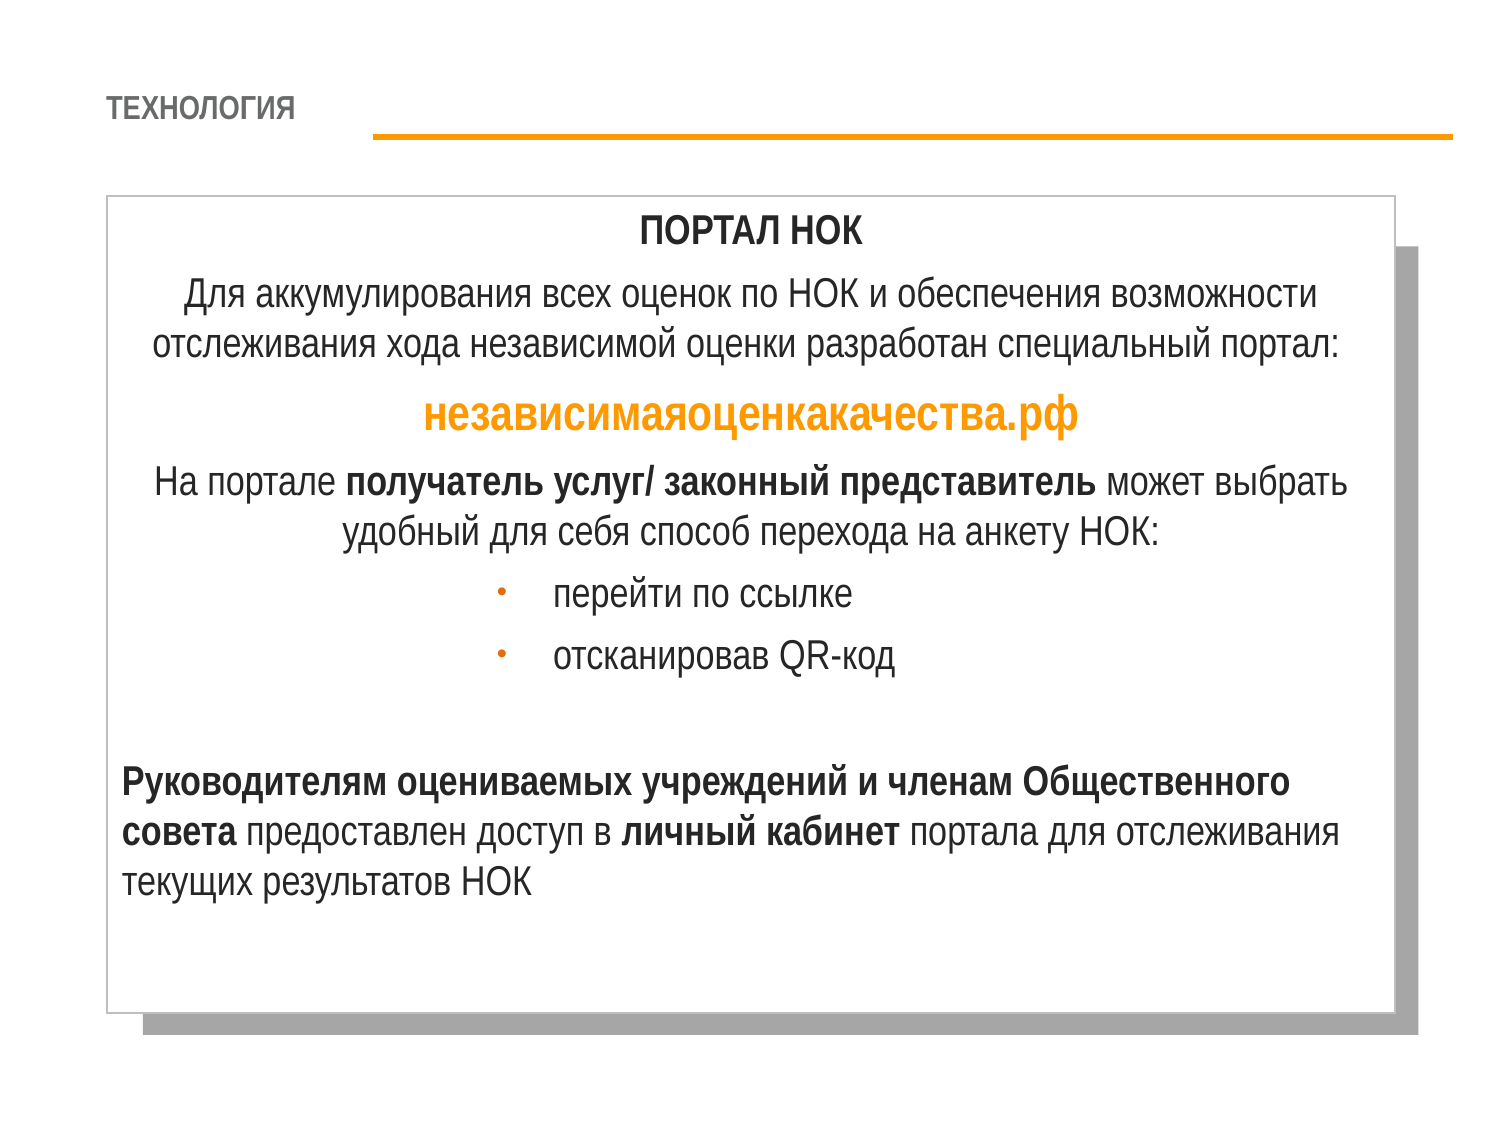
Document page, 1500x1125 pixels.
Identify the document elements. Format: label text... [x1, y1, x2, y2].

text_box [106, 195, 1419, 1036]
title технология [91, 63, 1441, 149]
